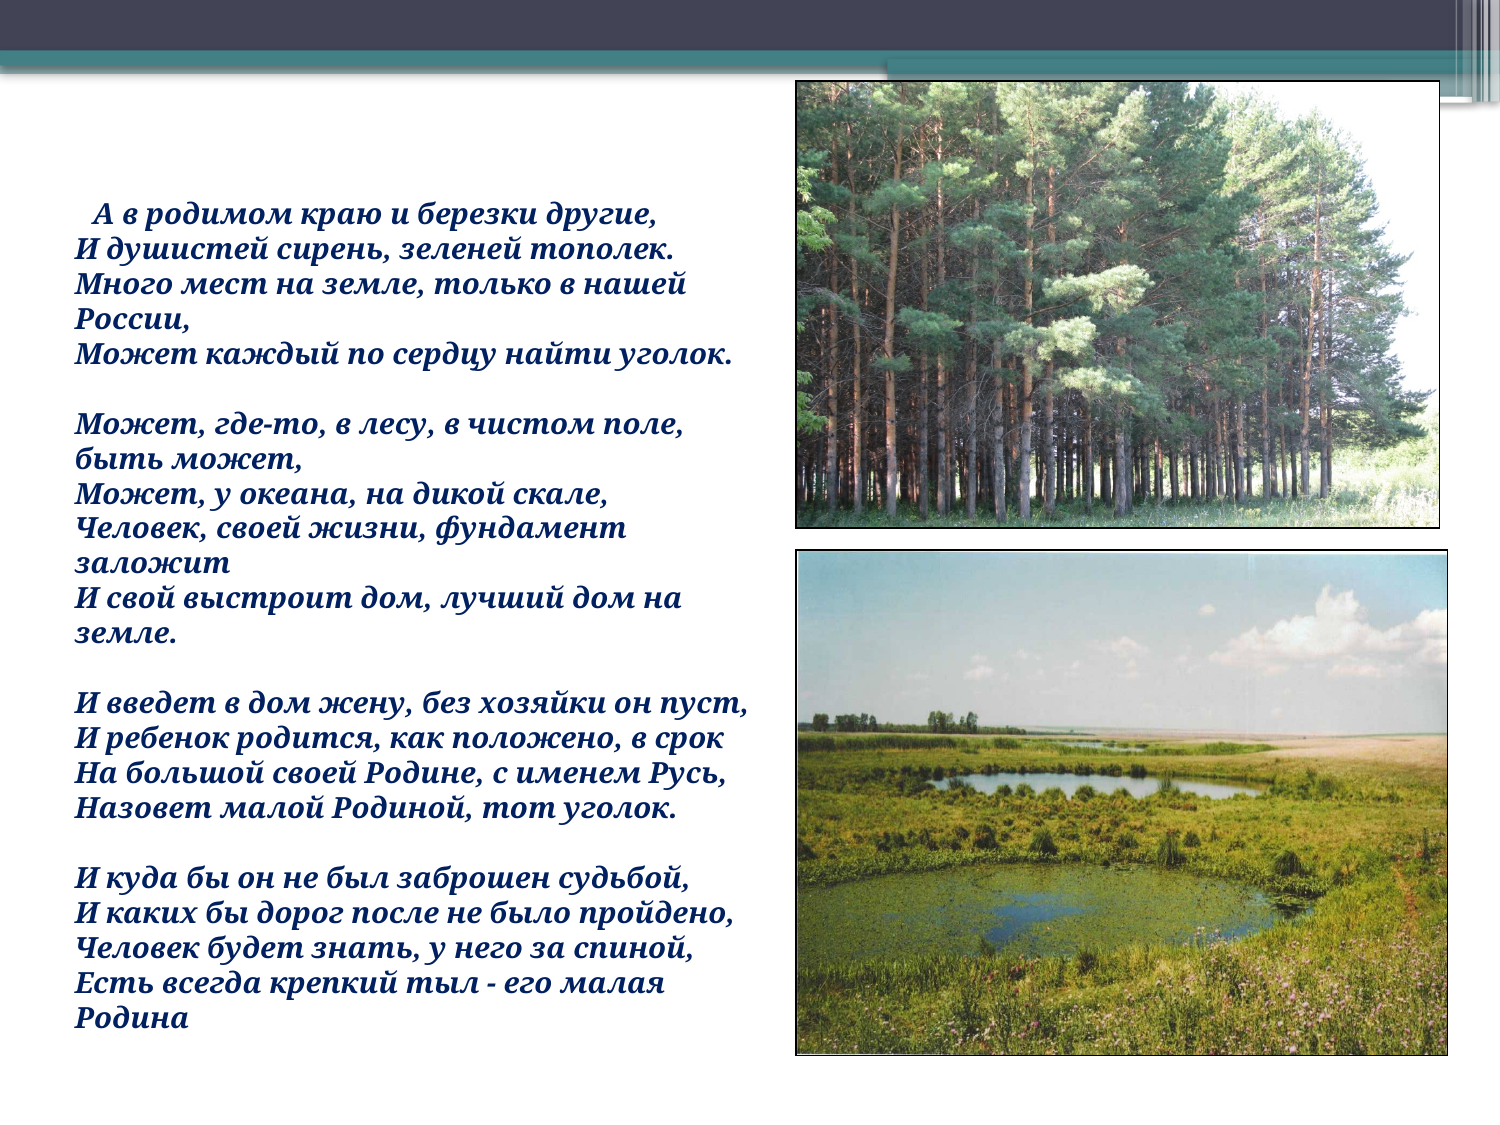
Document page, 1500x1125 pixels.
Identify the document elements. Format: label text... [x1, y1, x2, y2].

picture [796, 81, 1439, 528]
text_box А в родимом краю и березки другие, И душистей сирень, зеленей тополек. Много мест на земле, только в нашей России, Может каждый по сердцу найти уголок. Может, где-то, в лесу, в чистом поле, быть может, Может, у океана, на дикой скале, Человек, своей жизни, фундамент заложит И свой выстроит дом, лучший дом на земле. И введет в дом жену, без хозяйки он пуст, И ребенок родится, как положено, в срок На большой своей Родине, с именем Русь, Назовет малой Родиной, тот уголок. И куда бы он не был заброшен судьбой, И каких бы дорог после не было пройдено, Человек будет знать, у него за спиной, Есть всегда крепкий тыл - его малая Родина [0, 105, 774, 1072]
picture [796, 550, 1447, 1055]
